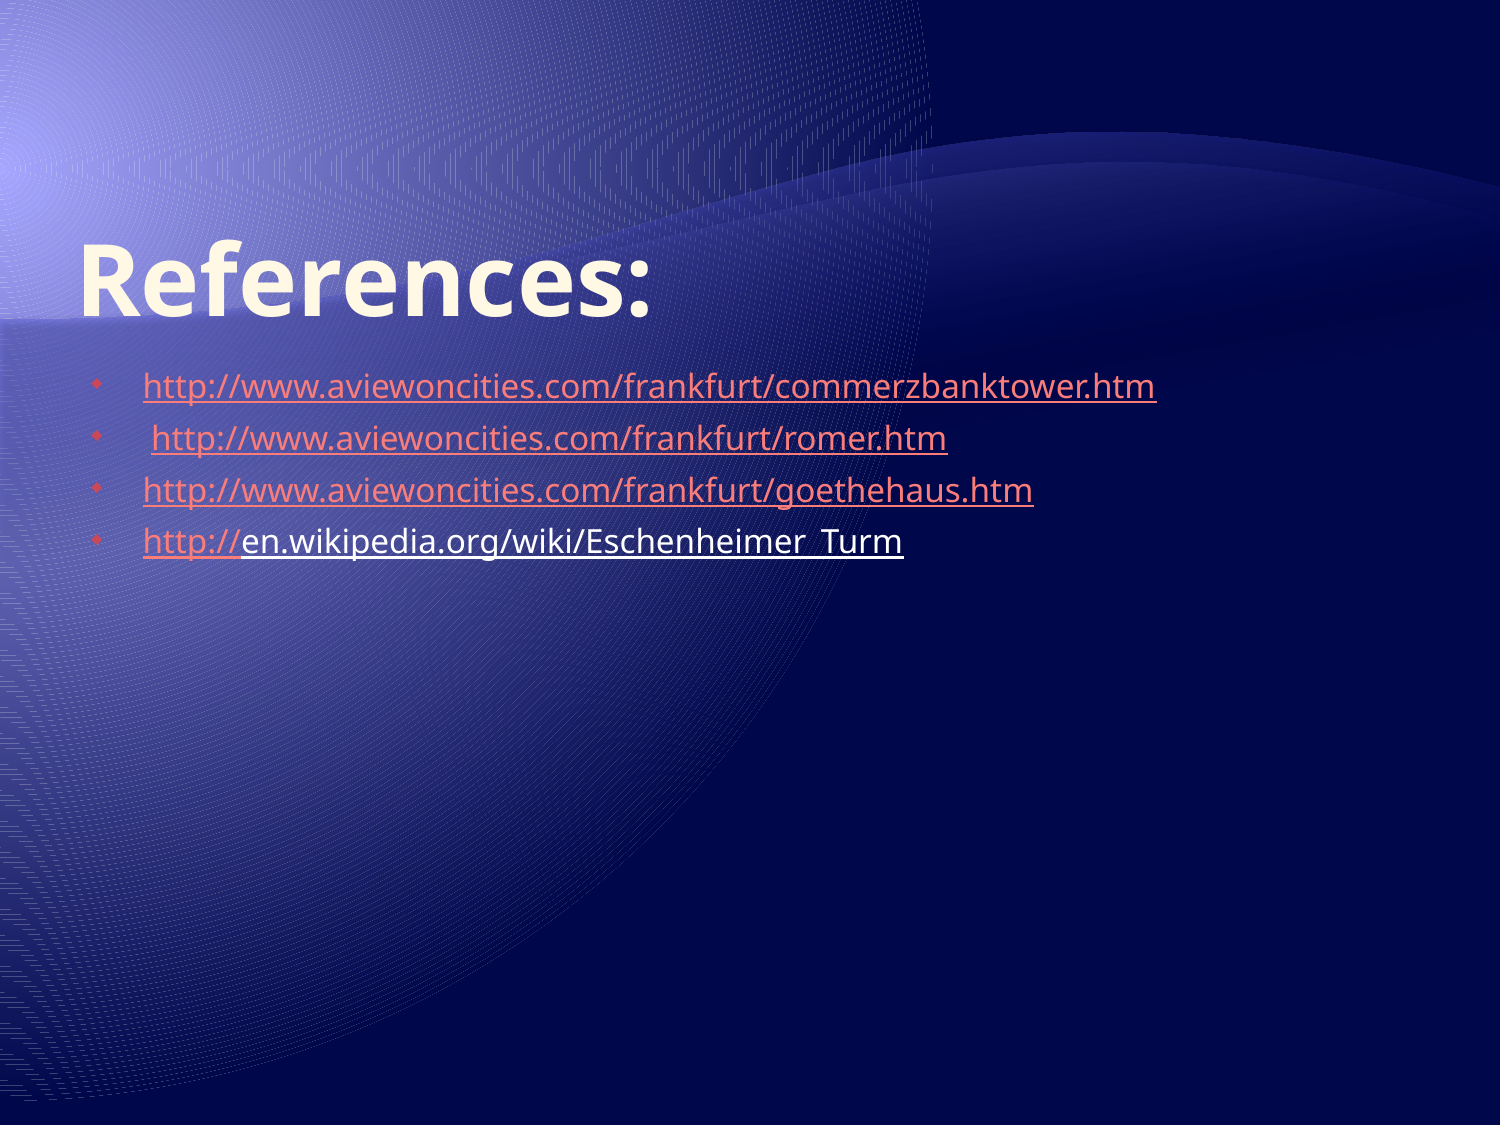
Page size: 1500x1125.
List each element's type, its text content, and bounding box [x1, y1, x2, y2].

list http://www.aviewoncities.com/frankfurt/commerzbanktower.htm http://www.aviewoncities.com/frankfurt/romer.htm http://www.aviewoncities.com/frankfurt/goethehaus.htm http://en.wikipedia.org/wiki/Eschenheimer_Turm [75, 357, 1425, 1033]
title References: [75, 87, 1425, 338]
